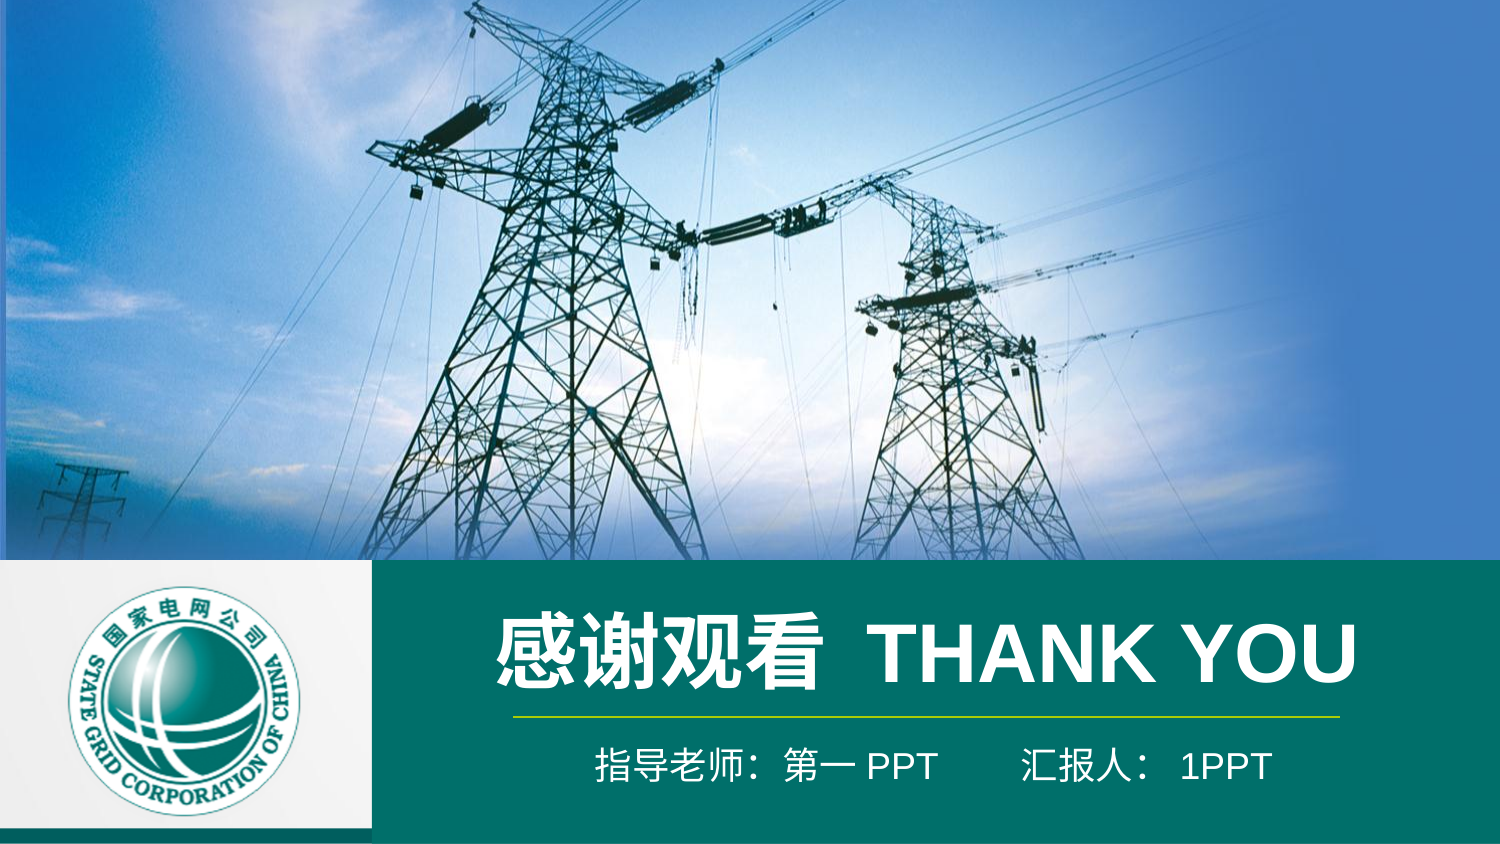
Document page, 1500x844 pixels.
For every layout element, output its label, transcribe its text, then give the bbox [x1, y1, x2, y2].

text_box 感谢观看 THANK YOU [479, 592, 1375, 707]
picture [0, 0, 1500, 828]
text_box 指导老师：第一PPT 汇报人：1PPT [579, 734, 1293, 795]
text_box [370, 567, 1500, 844]
